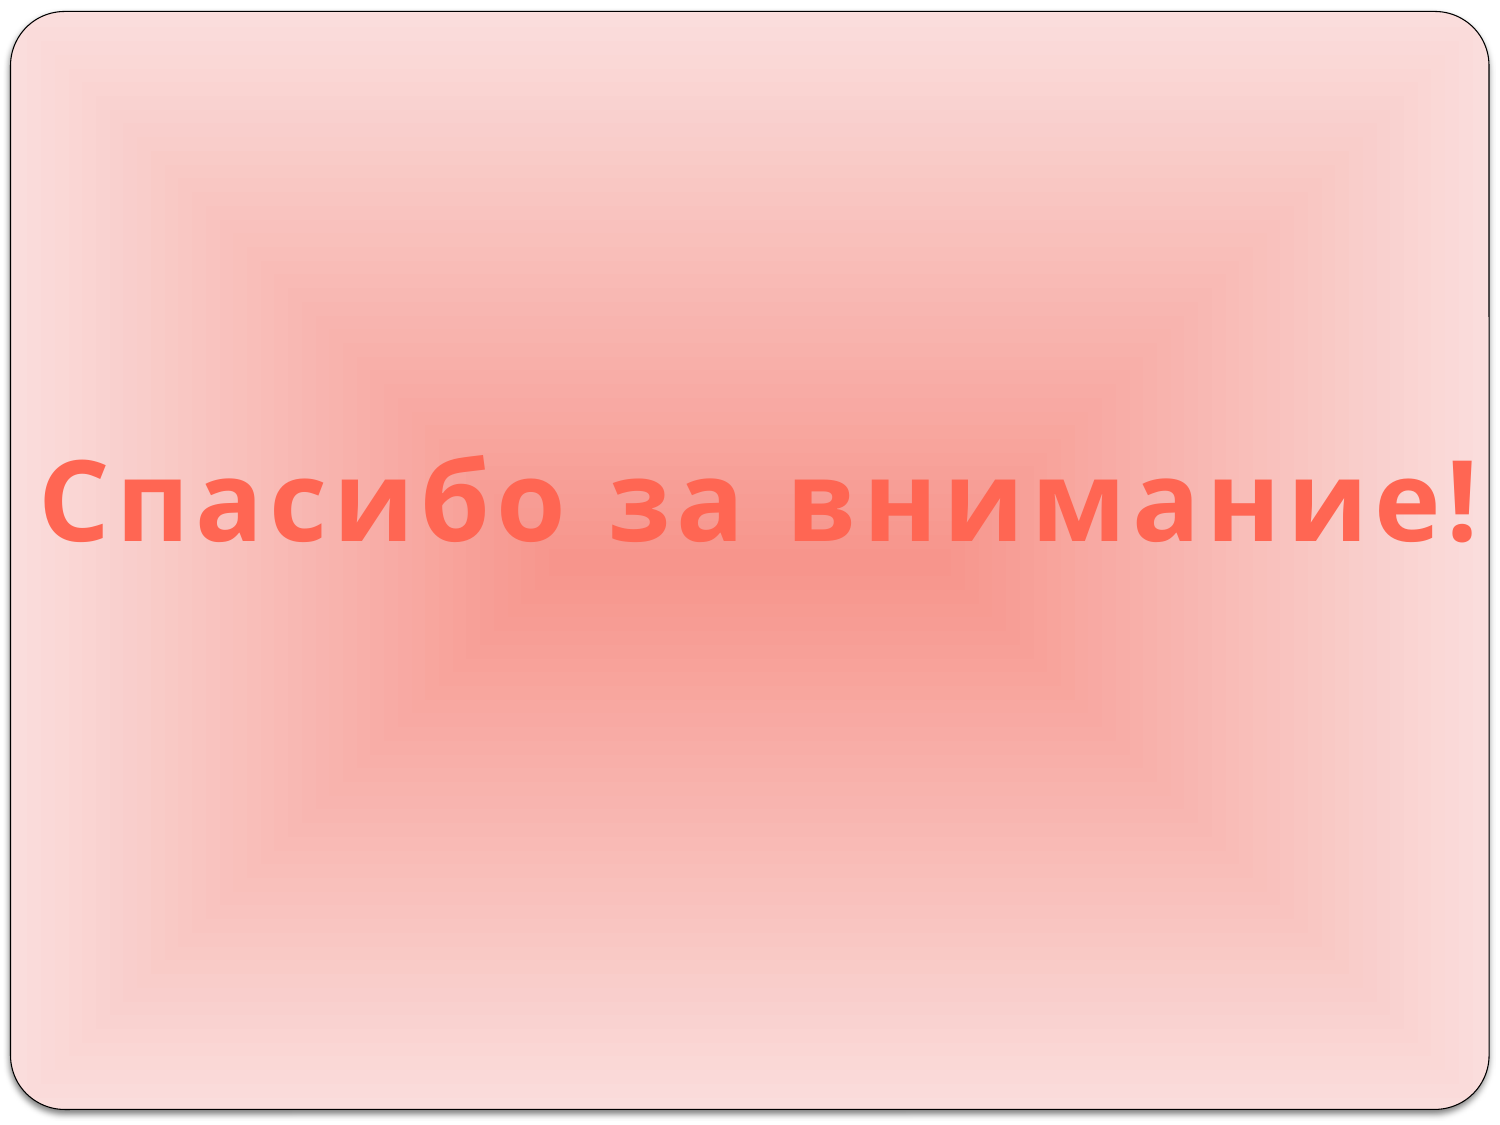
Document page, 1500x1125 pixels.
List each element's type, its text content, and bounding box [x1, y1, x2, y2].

text_box Спасибо за внимание! [23, 421, 1497, 572]
